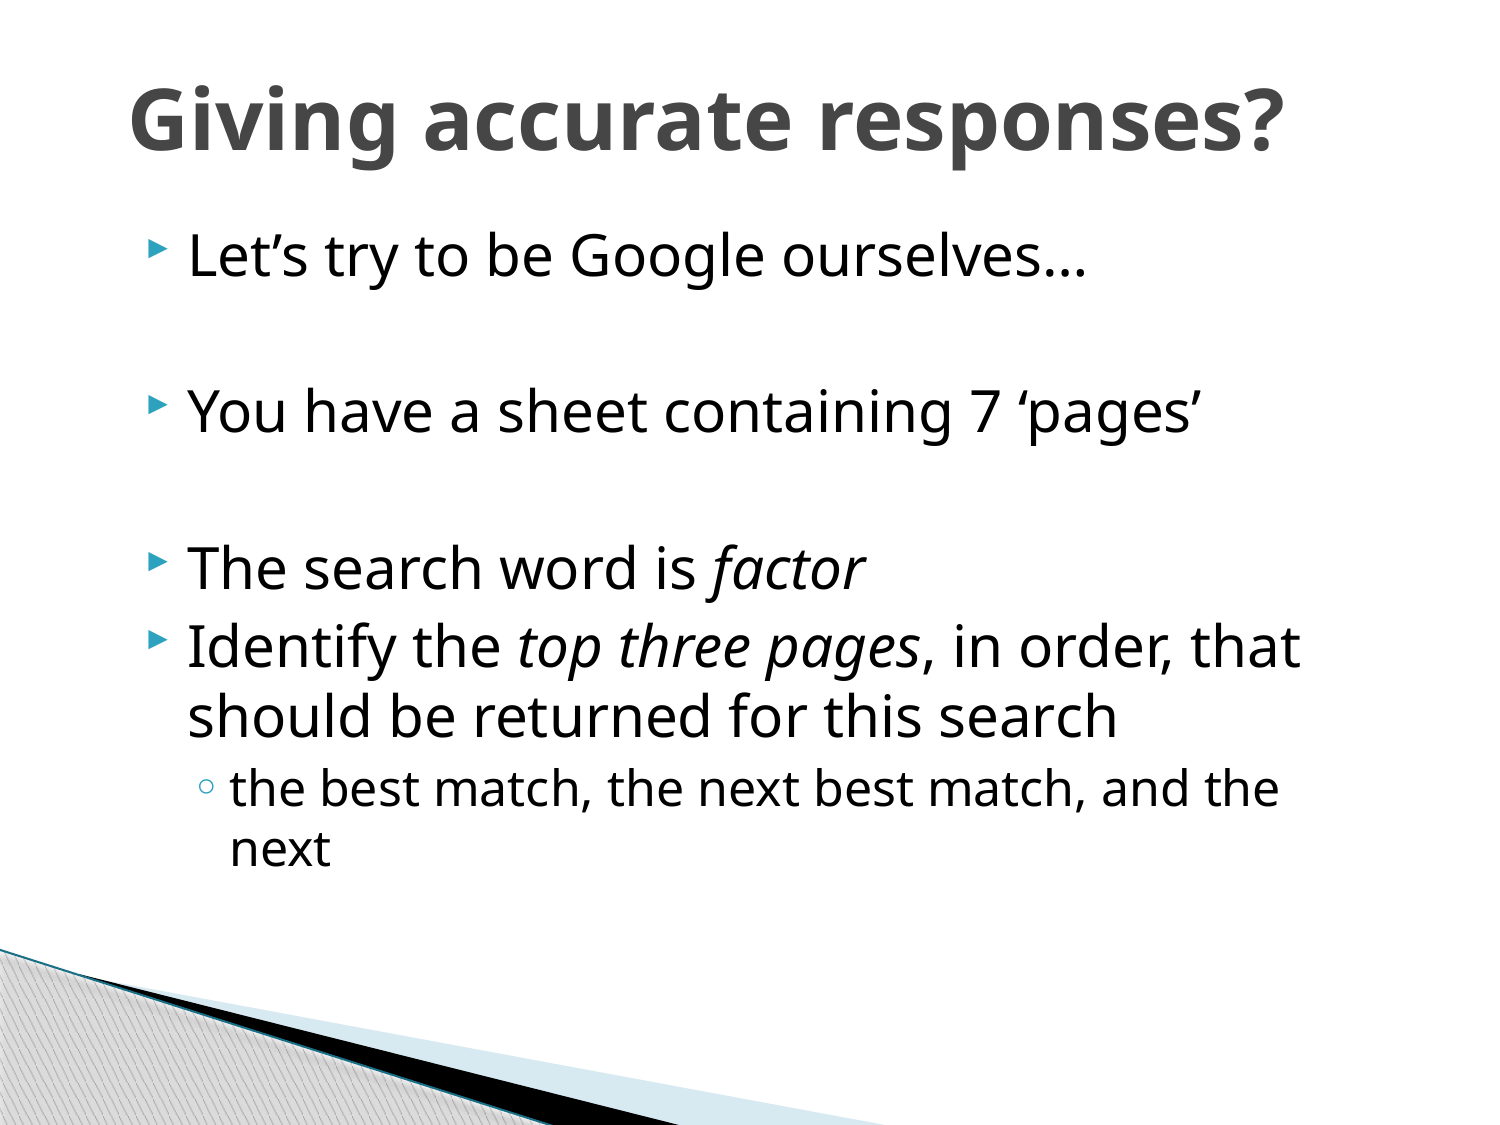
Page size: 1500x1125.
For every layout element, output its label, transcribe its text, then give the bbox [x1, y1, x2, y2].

title Giving accurate responses? [112, 22, 1388, 210]
list Let’s try to be Google ourselves… You have a sheet containing 7 ‘pages’ The search word is factor Identify the top three pages, in order, that should be returned for this search the best match, the next best match, and the next [112, 210, 1388, 1027]
